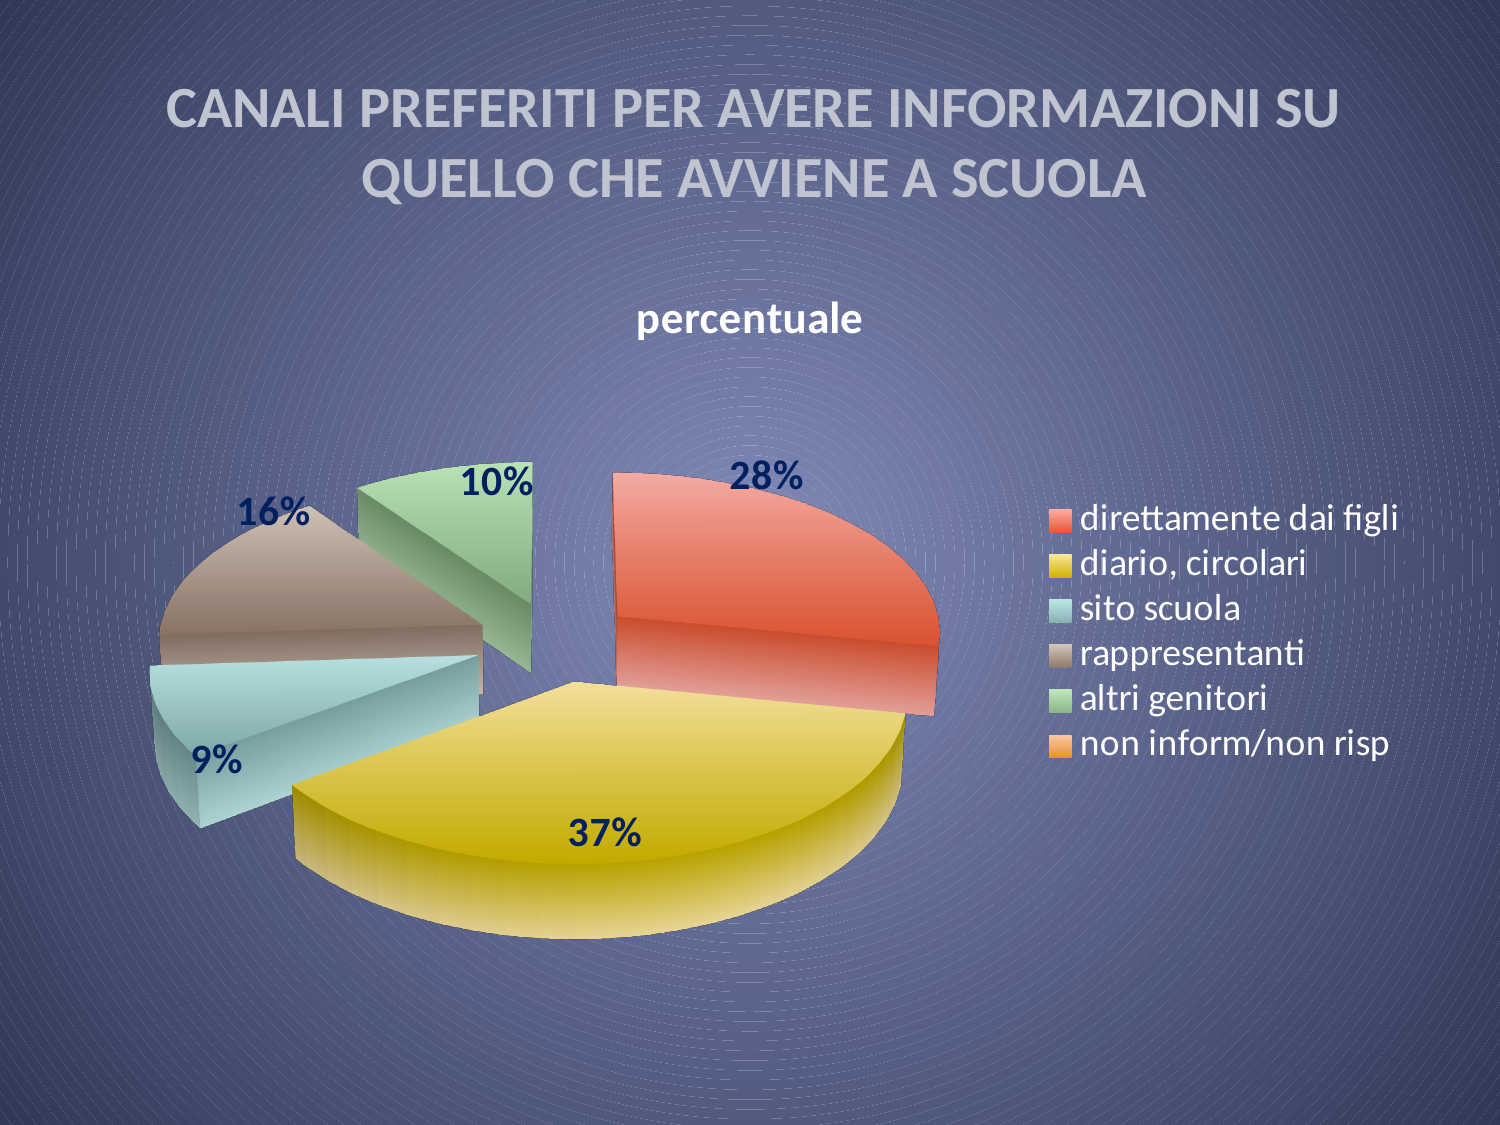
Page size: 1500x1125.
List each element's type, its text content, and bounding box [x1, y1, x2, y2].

chart [74, 262, 1426, 1006]
title CANALI PREFERITI PER AVERE INFORMAZIONI SU QUELLO CHE AVVIENE A SCUOLA [79, 45, 1430, 233]
